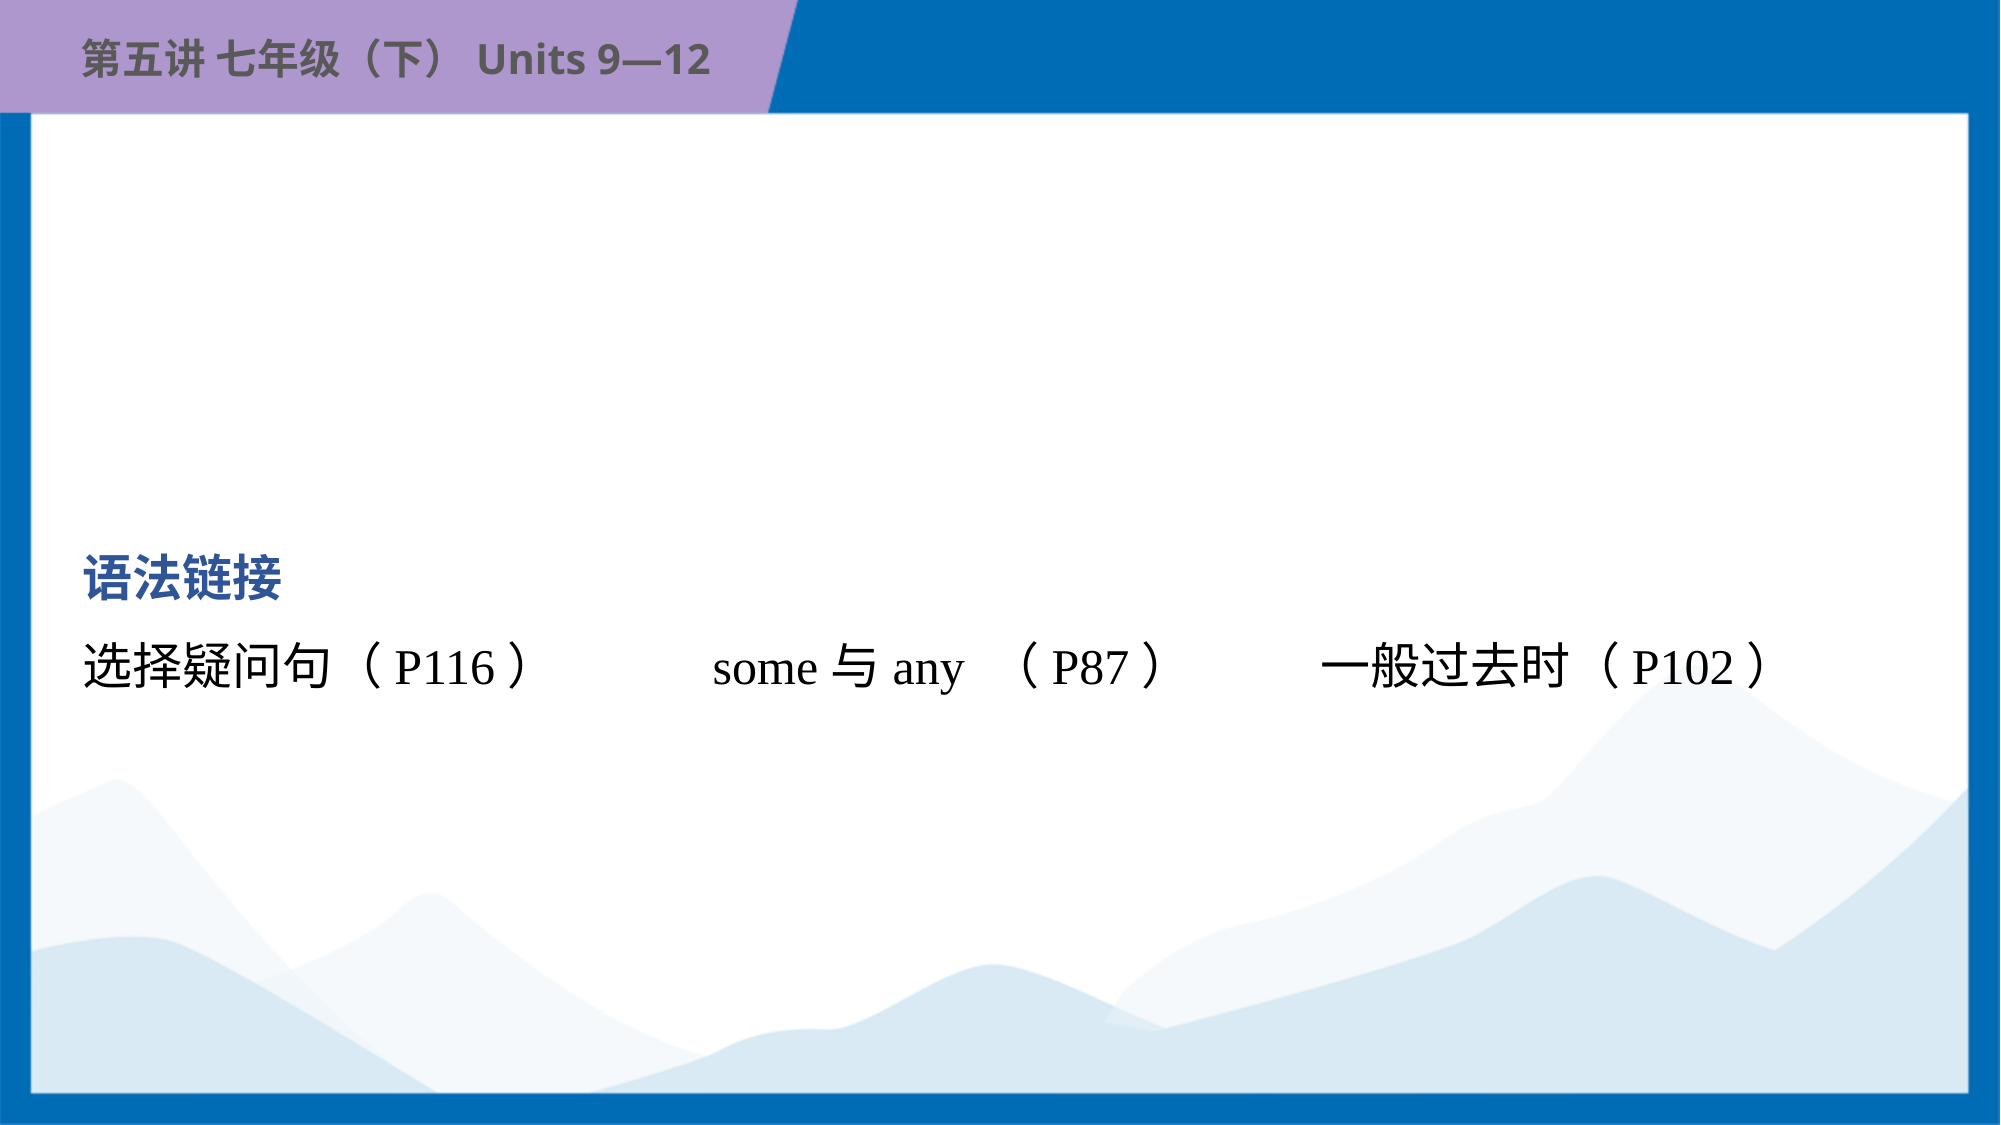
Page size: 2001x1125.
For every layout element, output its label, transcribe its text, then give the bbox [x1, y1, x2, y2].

text_box 语法链接 选择疑问句（P116） some与any （P87） 一般过去时（P102） [82, 514, 1917, 685]
picture [0, 0, 2000, 1125]
